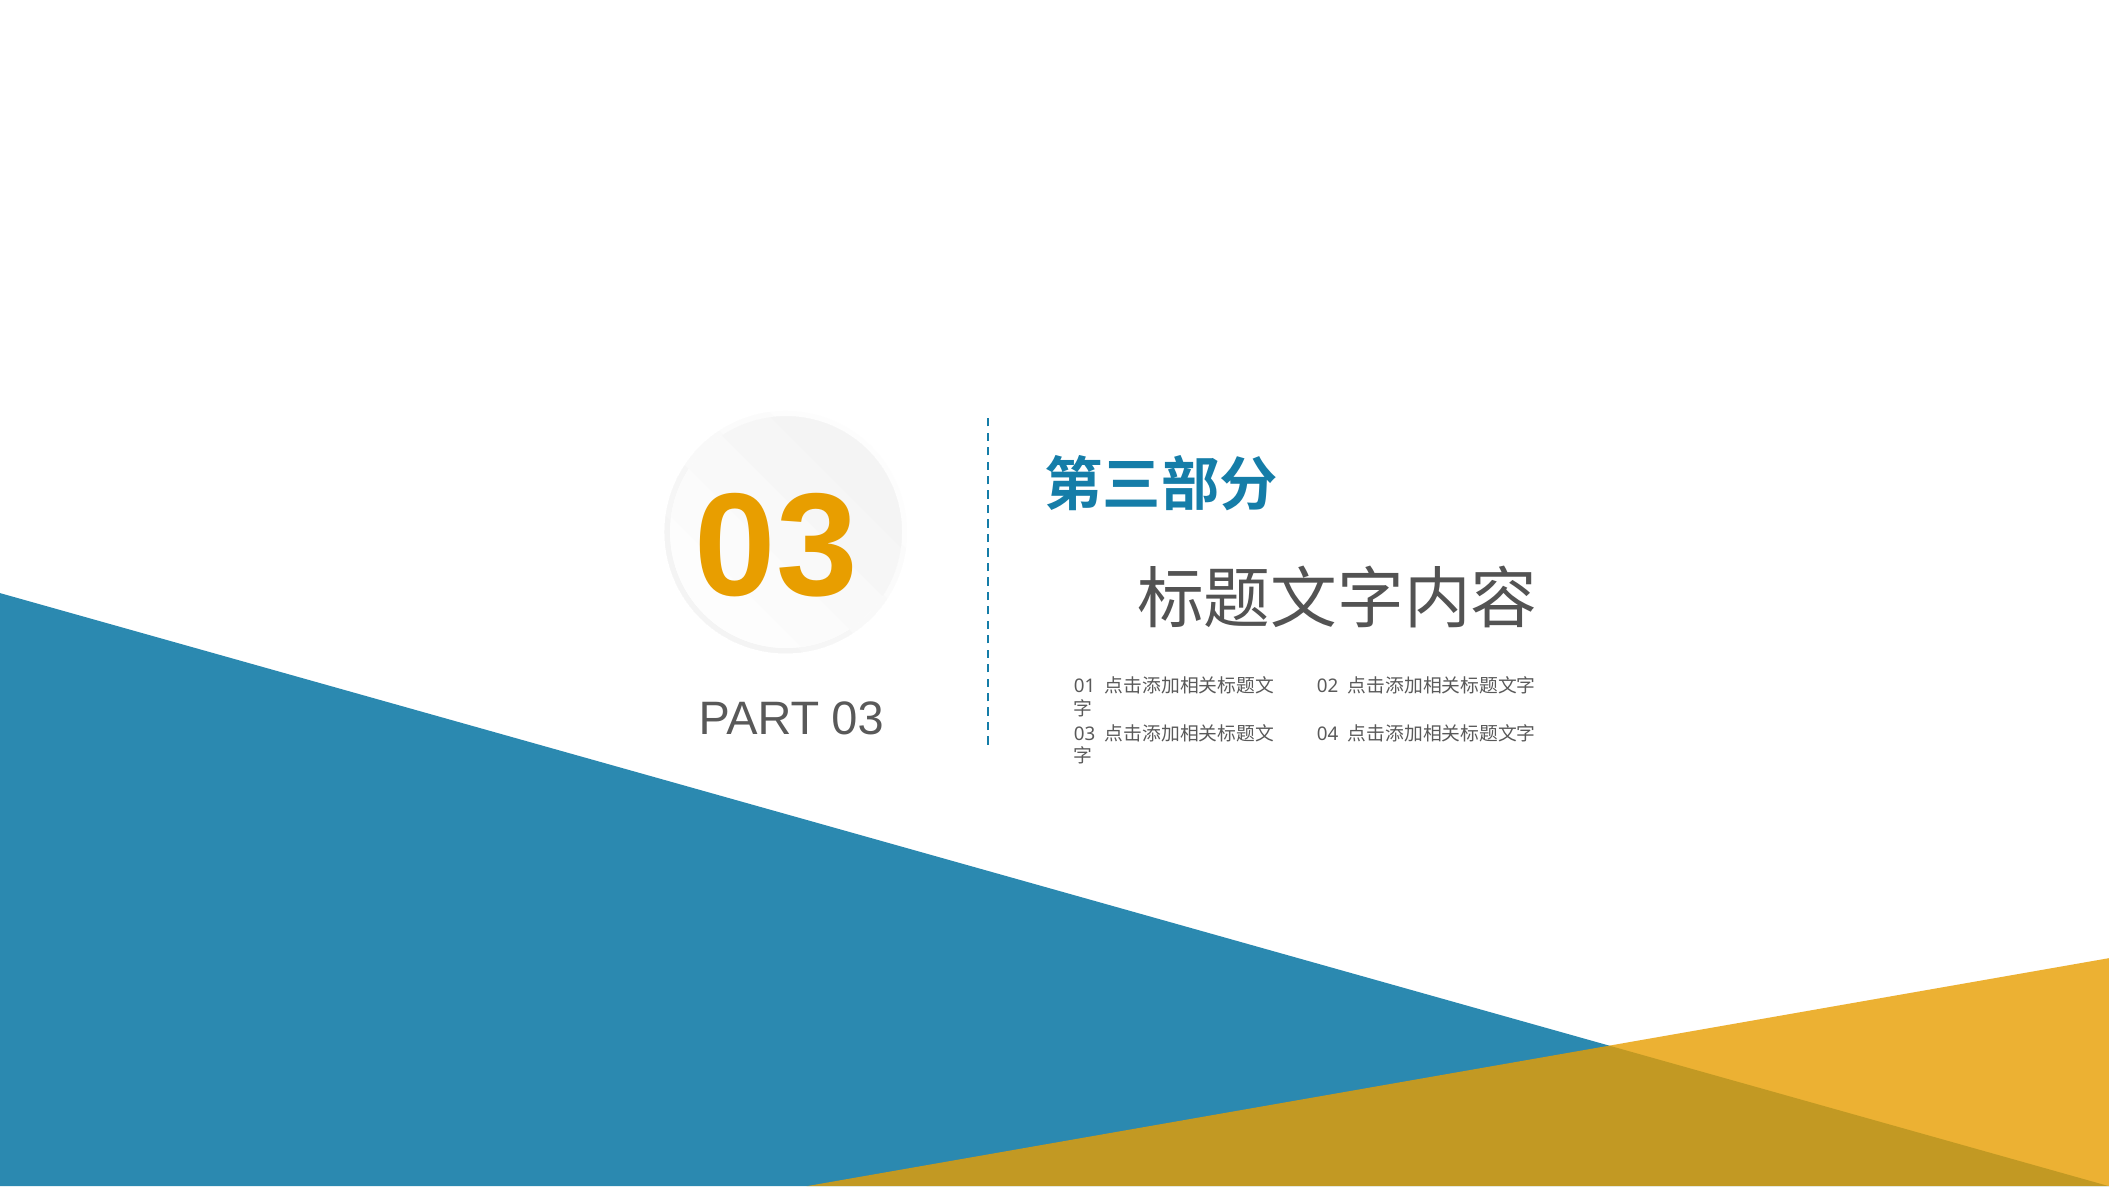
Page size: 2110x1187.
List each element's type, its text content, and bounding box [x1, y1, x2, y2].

text_box PART 03 [698, 687, 907, 745]
text_box 第三部分 标题文字内容 [1010, 439, 1568, 651]
text_box [806, 956, 2110, 1187]
text_box [0, 592, 1608, 1187]
text_box 02 点击添加相关标题文字 [1302, 666, 1560, 704]
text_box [664, 410, 907, 654]
text_box 04 点击添加相关标题文字 [1302, 714, 1560, 751]
text_box 01 点击添加相关标题文字 [1060, 666, 1306, 714]
text_box 03 点击添加相关标题文字 [1060, 714, 1306, 774]
